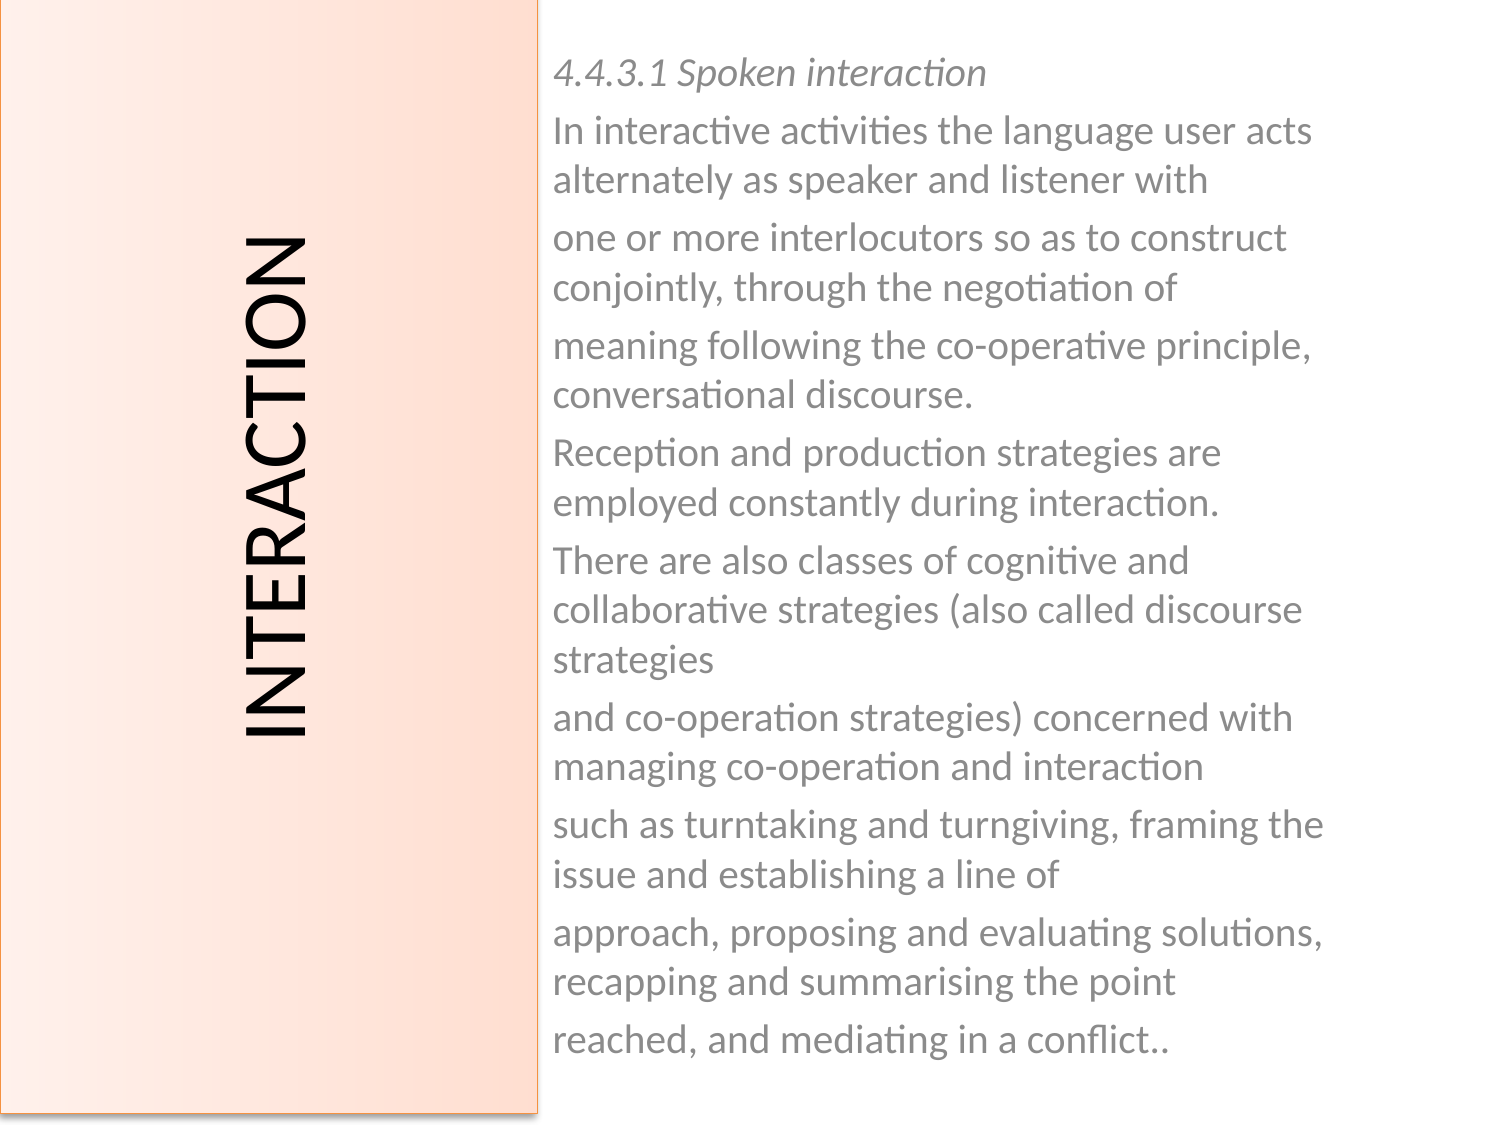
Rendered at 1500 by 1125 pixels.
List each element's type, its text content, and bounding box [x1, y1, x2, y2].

title INTERACTION [0, 0, 538, 1114]
subtitle 4.4.3.1 Spoken interaction In interactive activities the language user acts alternately as speaker and listener with one or more interlocutors so as to construct conjointly, through the negotiation of meaning following the co-operative principle, conversational discourse. Reception and production strategies are employed constantly during interaction. There are also classes of cognitive and collaborative strategies (also called discourse strategies and co-operation strategies) concerned with managing co-operation and interaction such as turntaking and turngiving, framing the issue and establishing a line of approach, proposing and evaluating solutions, recapping and summarising the point reached, and mediating in a conflict.. [537, 37, 1375, 1075]
